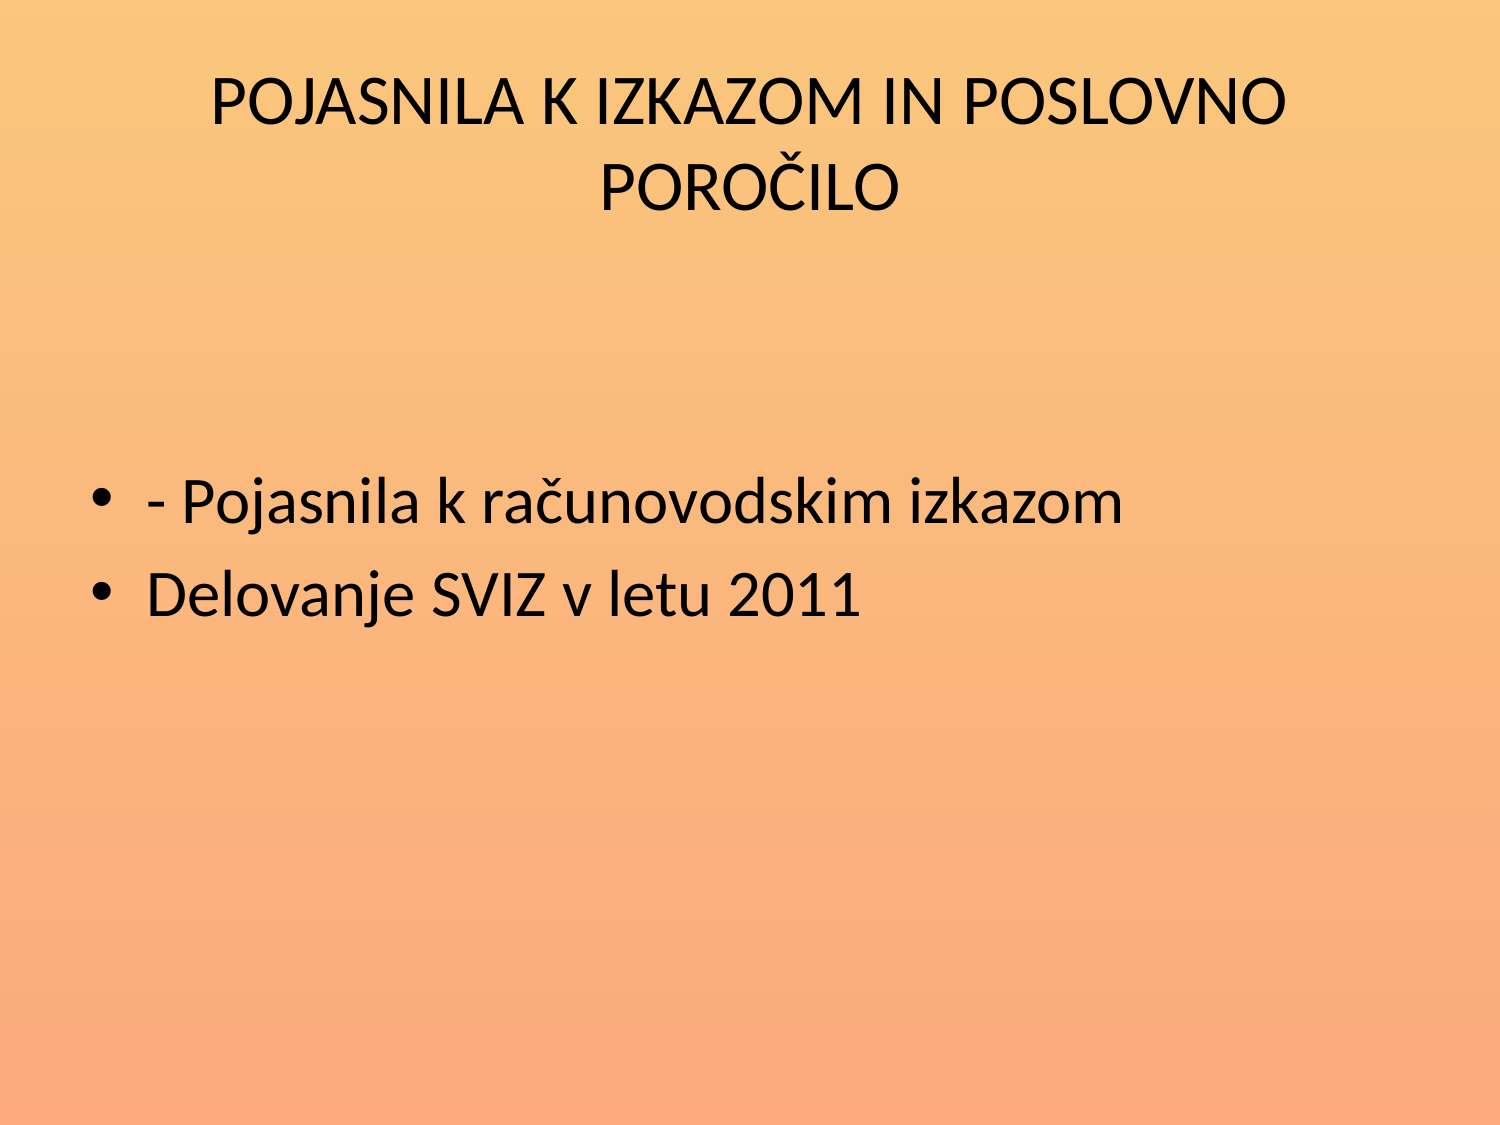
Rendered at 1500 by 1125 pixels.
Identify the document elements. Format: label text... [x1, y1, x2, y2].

list - Pojasnila k računovodskim izkazom Delovanje SVIZ v letu 2011 [75, 262, 1425, 1005]
title POJASNILA K IZKAZOM IN POSLOVNO POROČILO [75, 45, 1425, 233]
